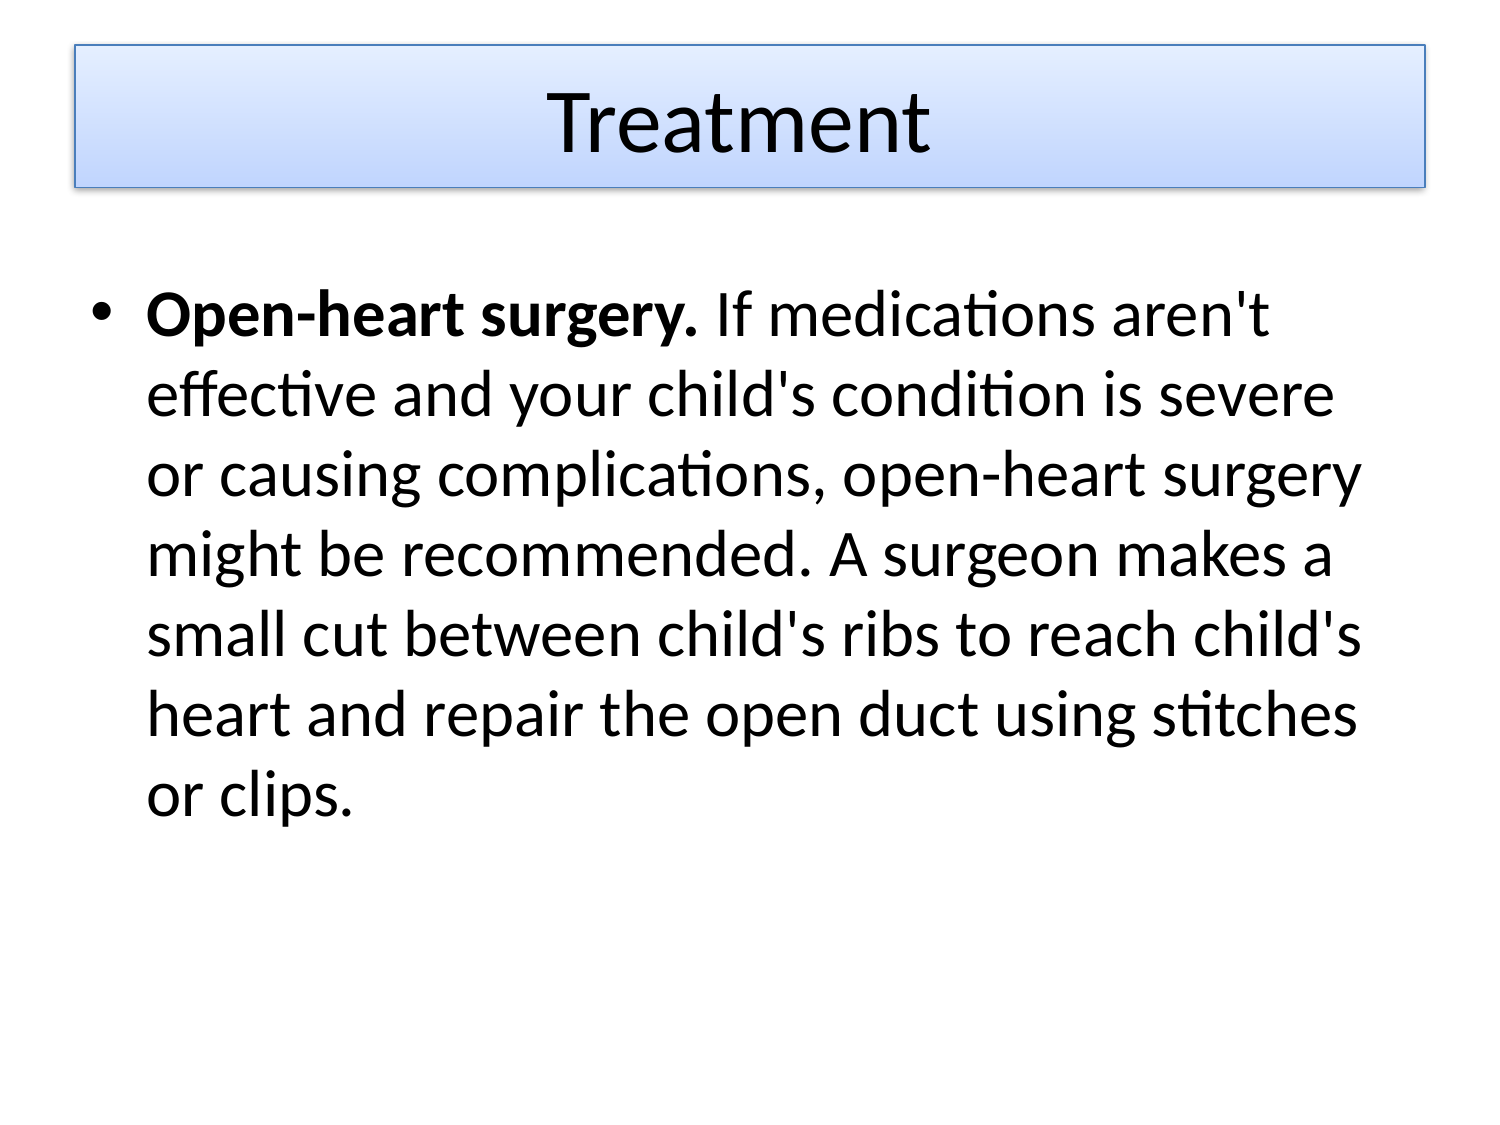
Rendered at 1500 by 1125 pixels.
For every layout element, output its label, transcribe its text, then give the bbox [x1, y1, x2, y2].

list Open-heart surgery. If medications aren't effective and your child's condition is severe or causing complications, open-heart surgery might be recommended. A surgeon makes a small cut between child's ribs to reach child's heart and repair the open duct using stitches or clips. [75, 262, 1425, 1005]
title Treatment [74, 44, 1426, 188]
